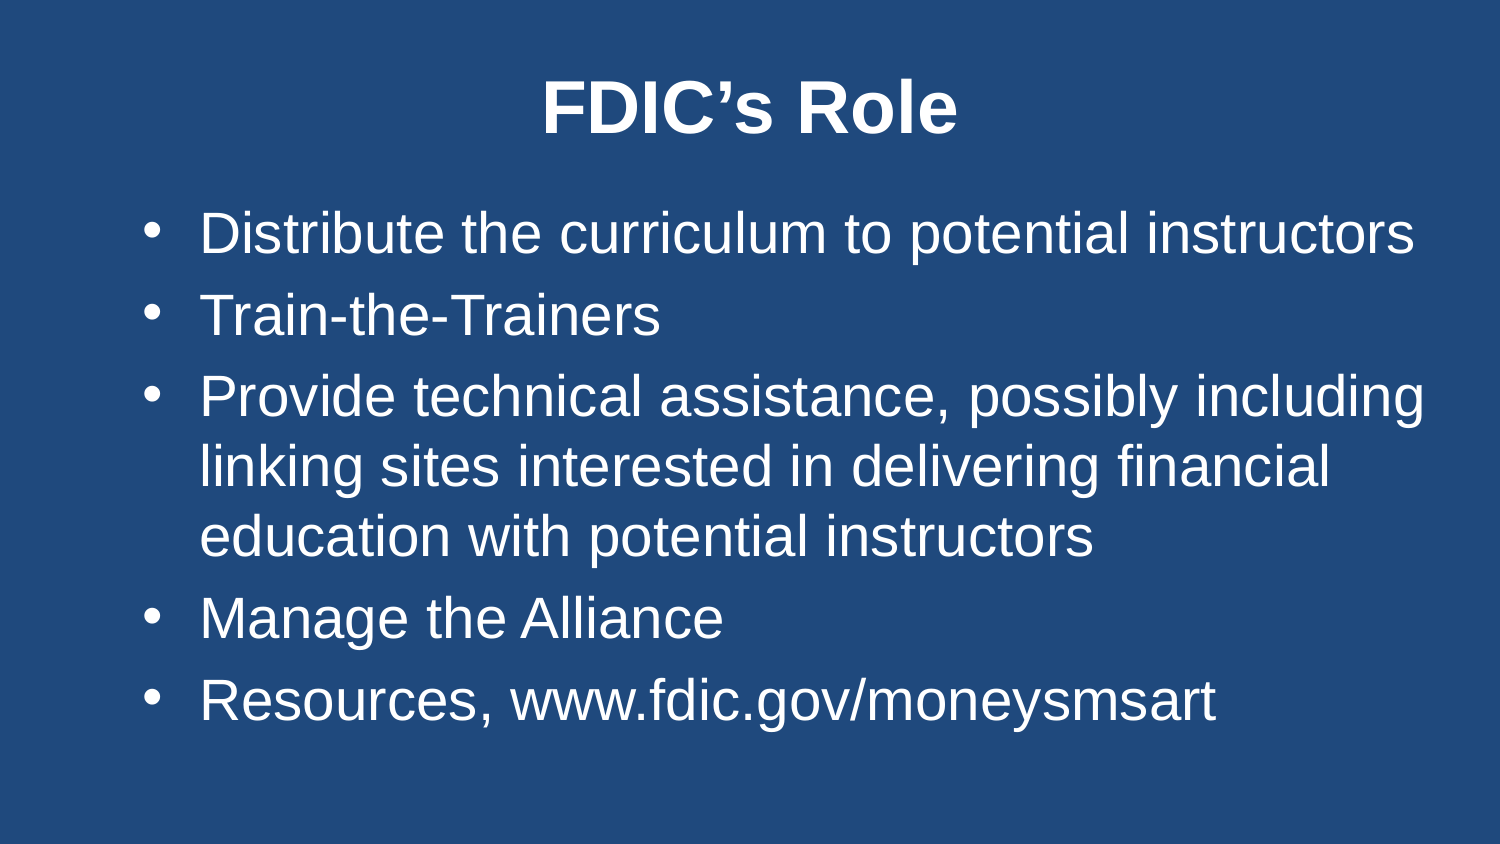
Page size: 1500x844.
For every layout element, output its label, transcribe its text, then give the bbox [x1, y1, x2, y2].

list Distribute the curriculum to potential instructors Train-the-Trainers Provide technical assistance, possibly including linking sites interested in delivering financial education with potential instructors Manage the Alliance Resources, www.fdic.gov/moneysmsart [127, 187, 1450, 722]
title FDIC’s Role [75, 33, 1425, 175]
